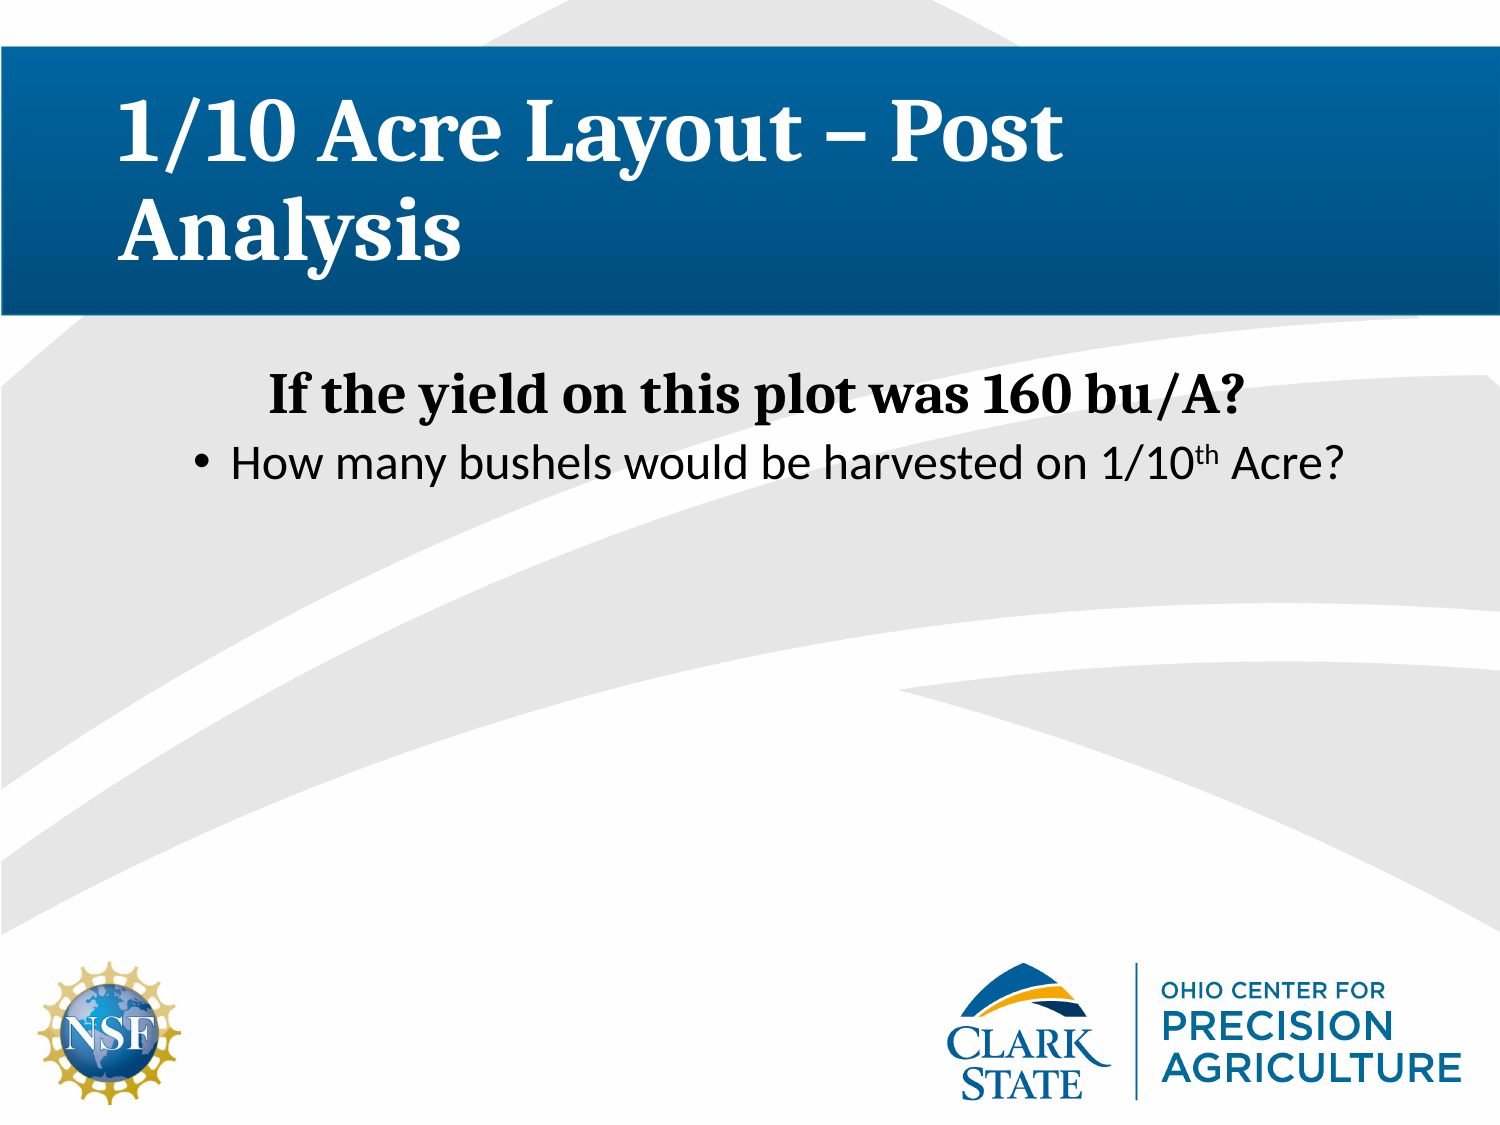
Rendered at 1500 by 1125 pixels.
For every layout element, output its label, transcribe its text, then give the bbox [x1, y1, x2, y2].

title 1/10 Acre Layout – Post Analysis [103, 50, 1397, 313]
picture [4, 49, 1500, 313]
list If the yield on this plot was 160 bu/A? How many bushels would be harvested on 1/10th Acre? [103, 355, 1397, 897]
picture [0, 0, 1500, 1125]
